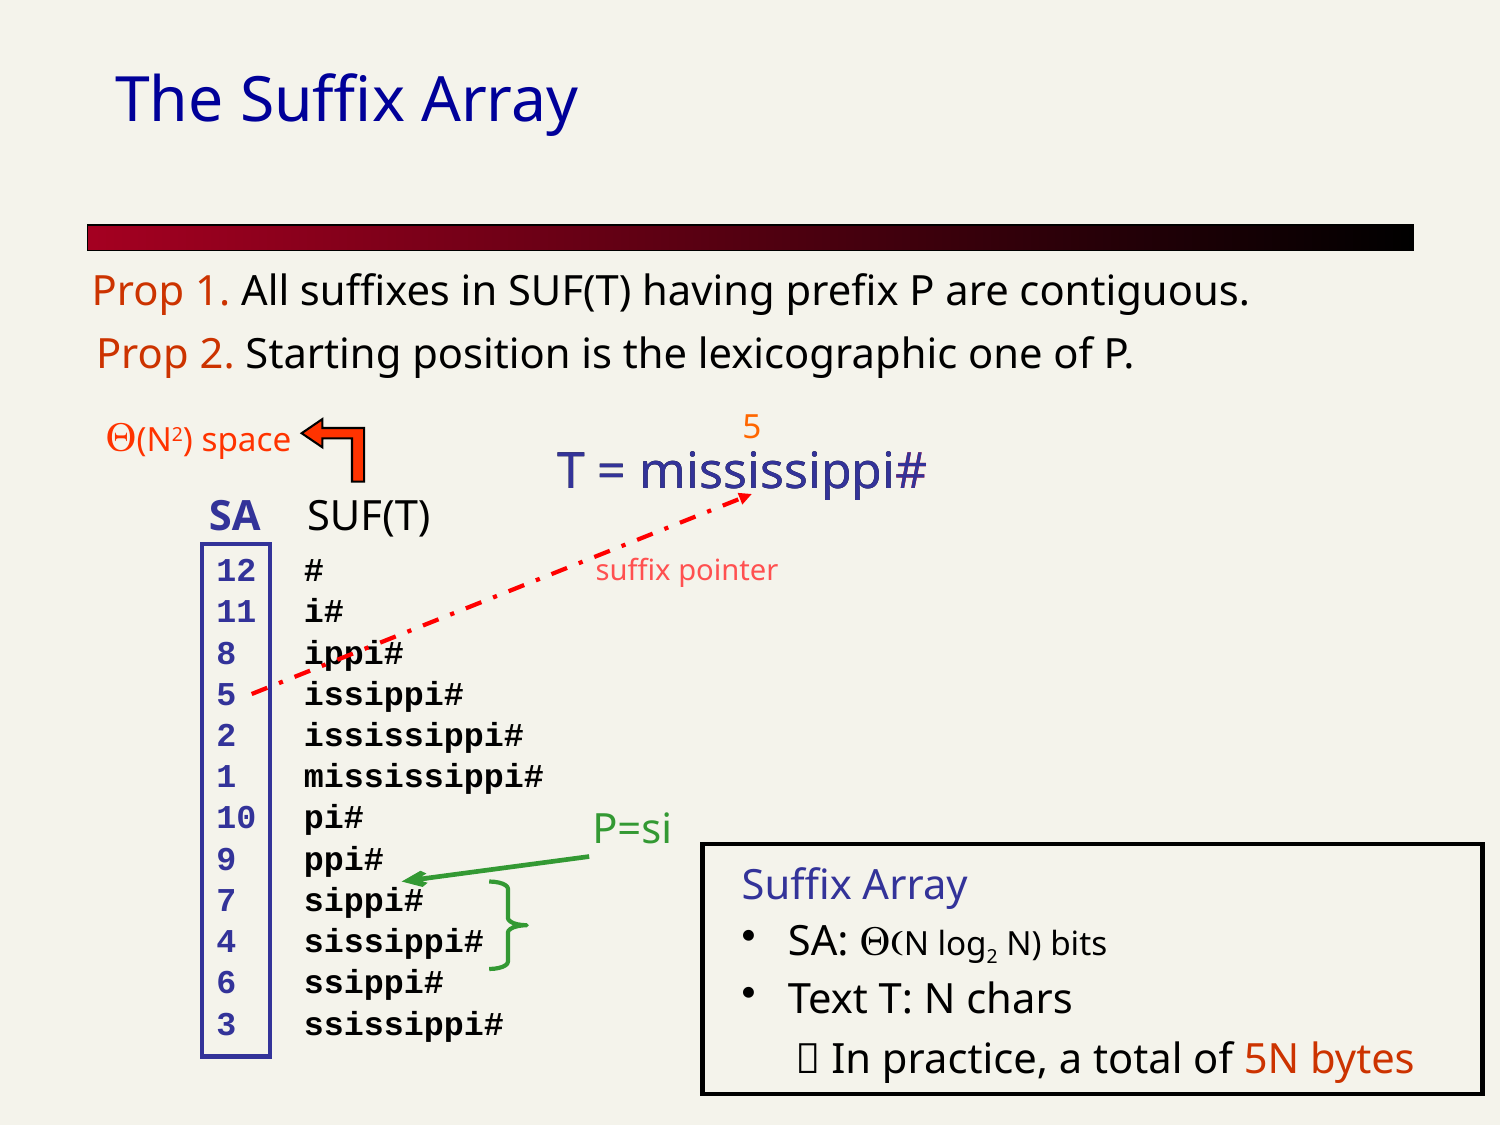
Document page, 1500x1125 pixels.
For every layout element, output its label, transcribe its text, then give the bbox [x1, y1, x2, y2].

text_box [251, 397, 799, 695]
title The Suffix Array [100, 54, 1376, 142]
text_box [88, 402, 246, 482]
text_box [194, 431, 947, 1059]
list Prop 1. All suffixes in SUF(T) having prefix P are contiguous. [76, 256, 1352, 320]
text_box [702, 843, 1483, 1095]
text_box Prop 2. Starting position is the lexicographic one of P. [81, 319, 1150, 384]
